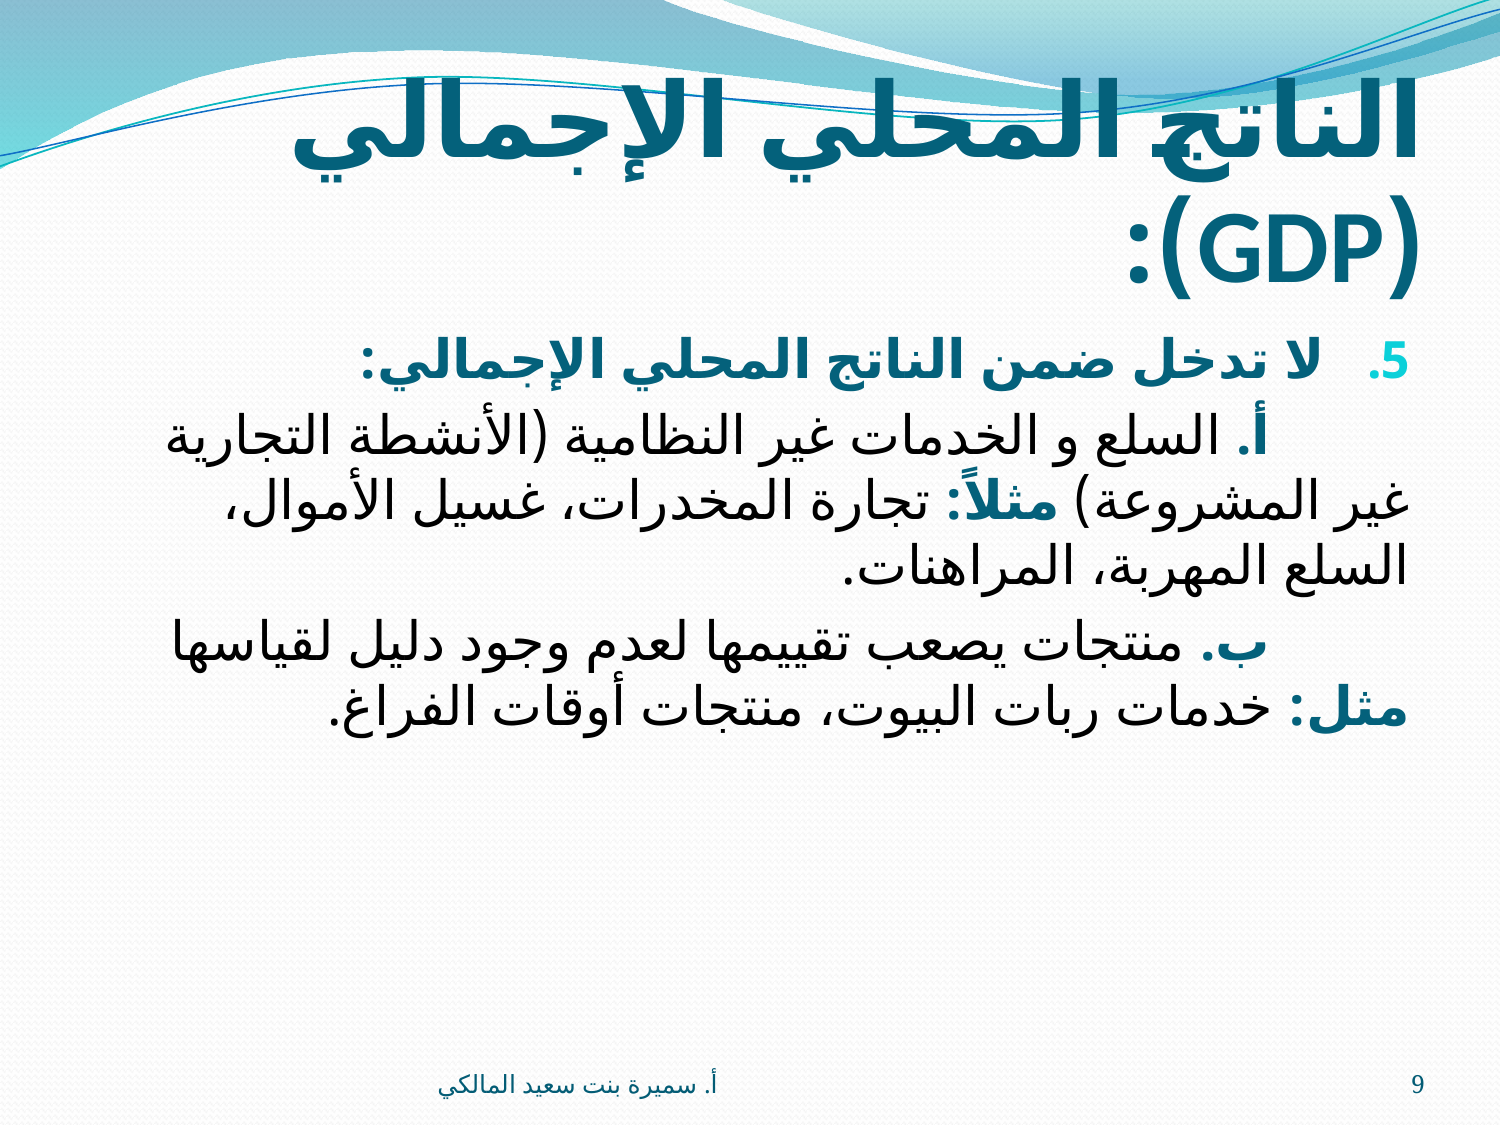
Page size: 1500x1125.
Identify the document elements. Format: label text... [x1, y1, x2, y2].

title الناتج المحلي الإجمالي (GDP): [75, 115, 1425, 303]
slide_number 9 [1299, 1042, 1425, 1103]
footer أ. سميرة بنت سعيد المالكي [437, 1042, 988, 1103]
list لا تدخل ضمن الناتج المحلي الإجمالي: أ. السلع و الخدمات غير النظامية (الأنشطة التجارية غير المشروعة) مثلاً: تجارة المخدرات، غسيل الأموال، السلع المهربة، المراهنات. ب. منتجات يصعب تقييمها لعدم وجود دليل لقياسها مثل: خدمات ربات البيوت، منتجات أوقات الفراغ. [75, 317, 1425, 1038]
